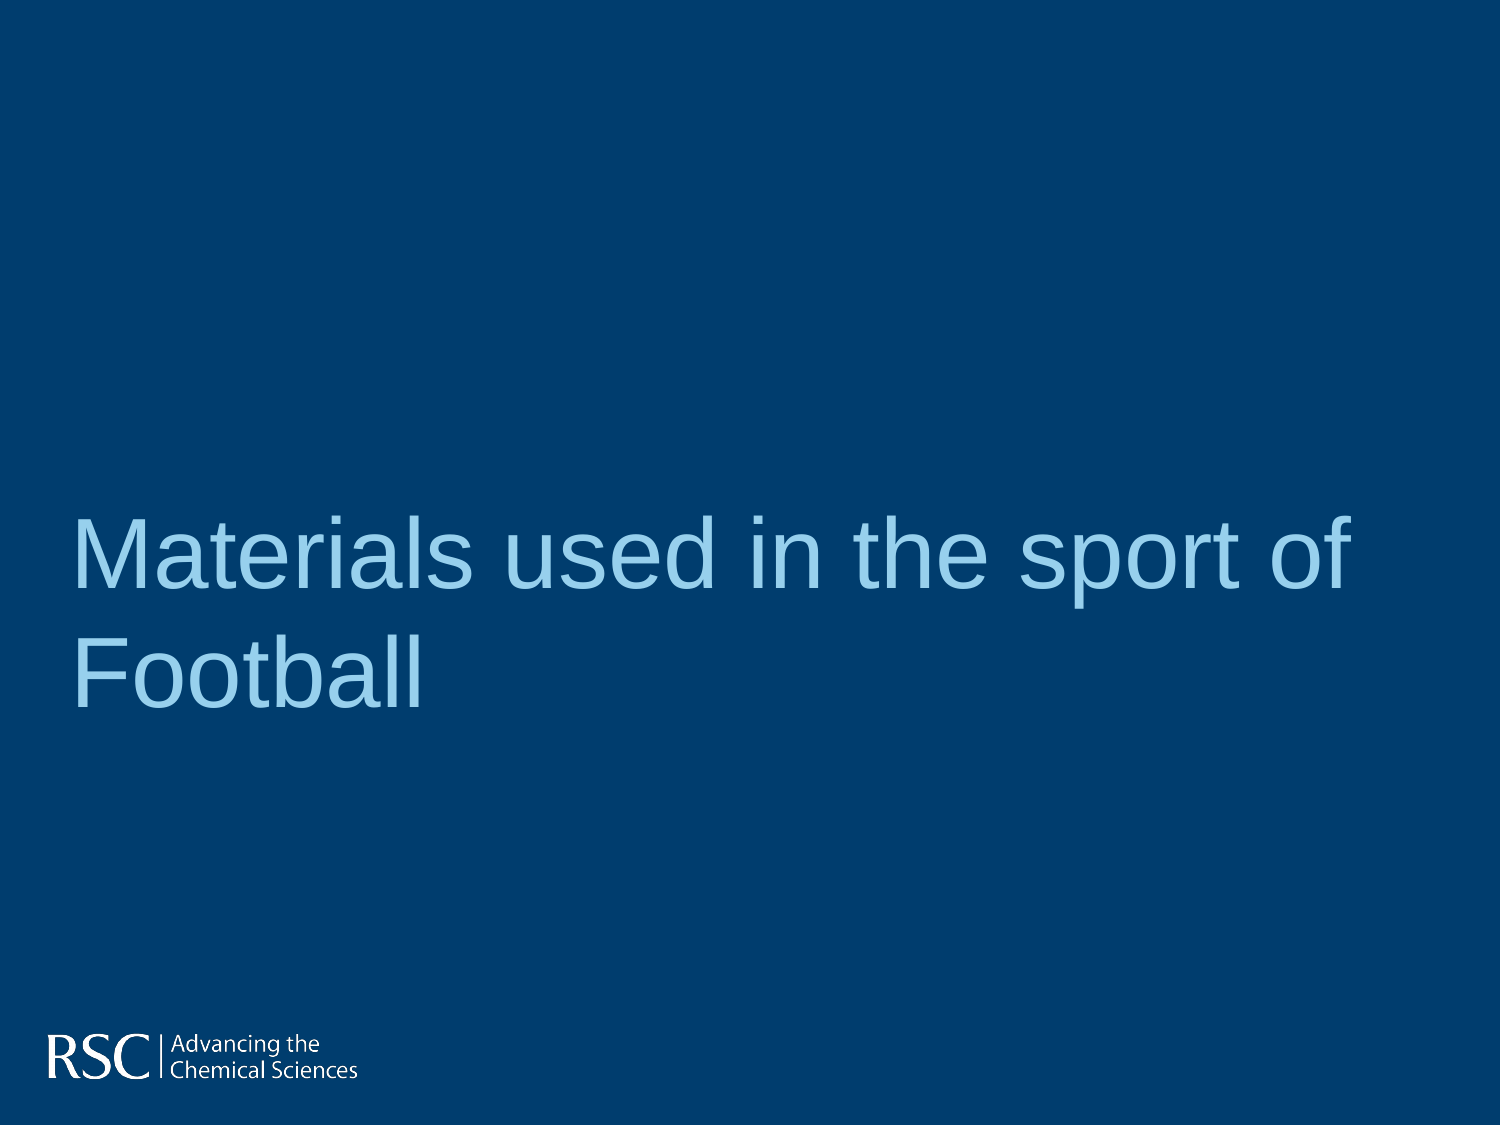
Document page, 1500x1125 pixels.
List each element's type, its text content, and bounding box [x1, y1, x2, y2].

picture [43, 1028, 363, 1083]
title Materials used in the sport of Football [55, 667, 1438, 856]
